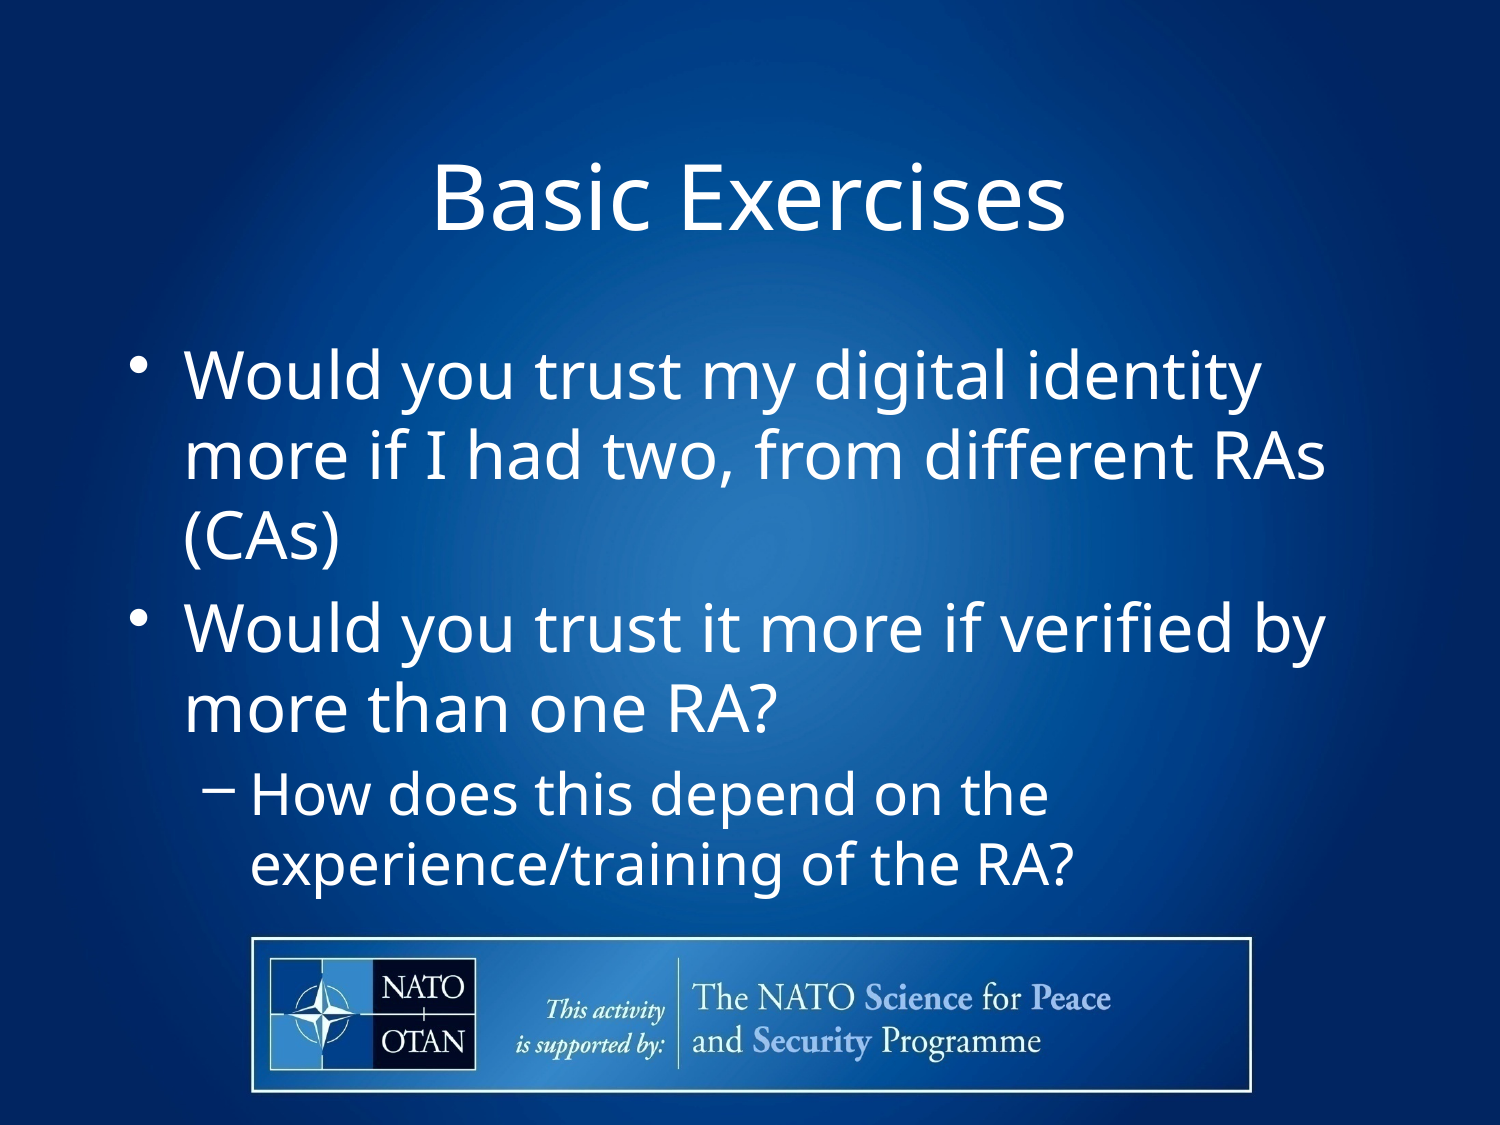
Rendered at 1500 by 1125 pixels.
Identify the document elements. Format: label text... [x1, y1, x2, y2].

list Would you trust my digital identity more if I had two, from different RAs (CAs) Would you trust it more if verified by more than one RA? How does this depend on the experience/training of the RA? [112, 324, 1388, 913]
title Basic Exercises [112, 99, 1388, 288]
picture [0, 0, 1500, 1125]
